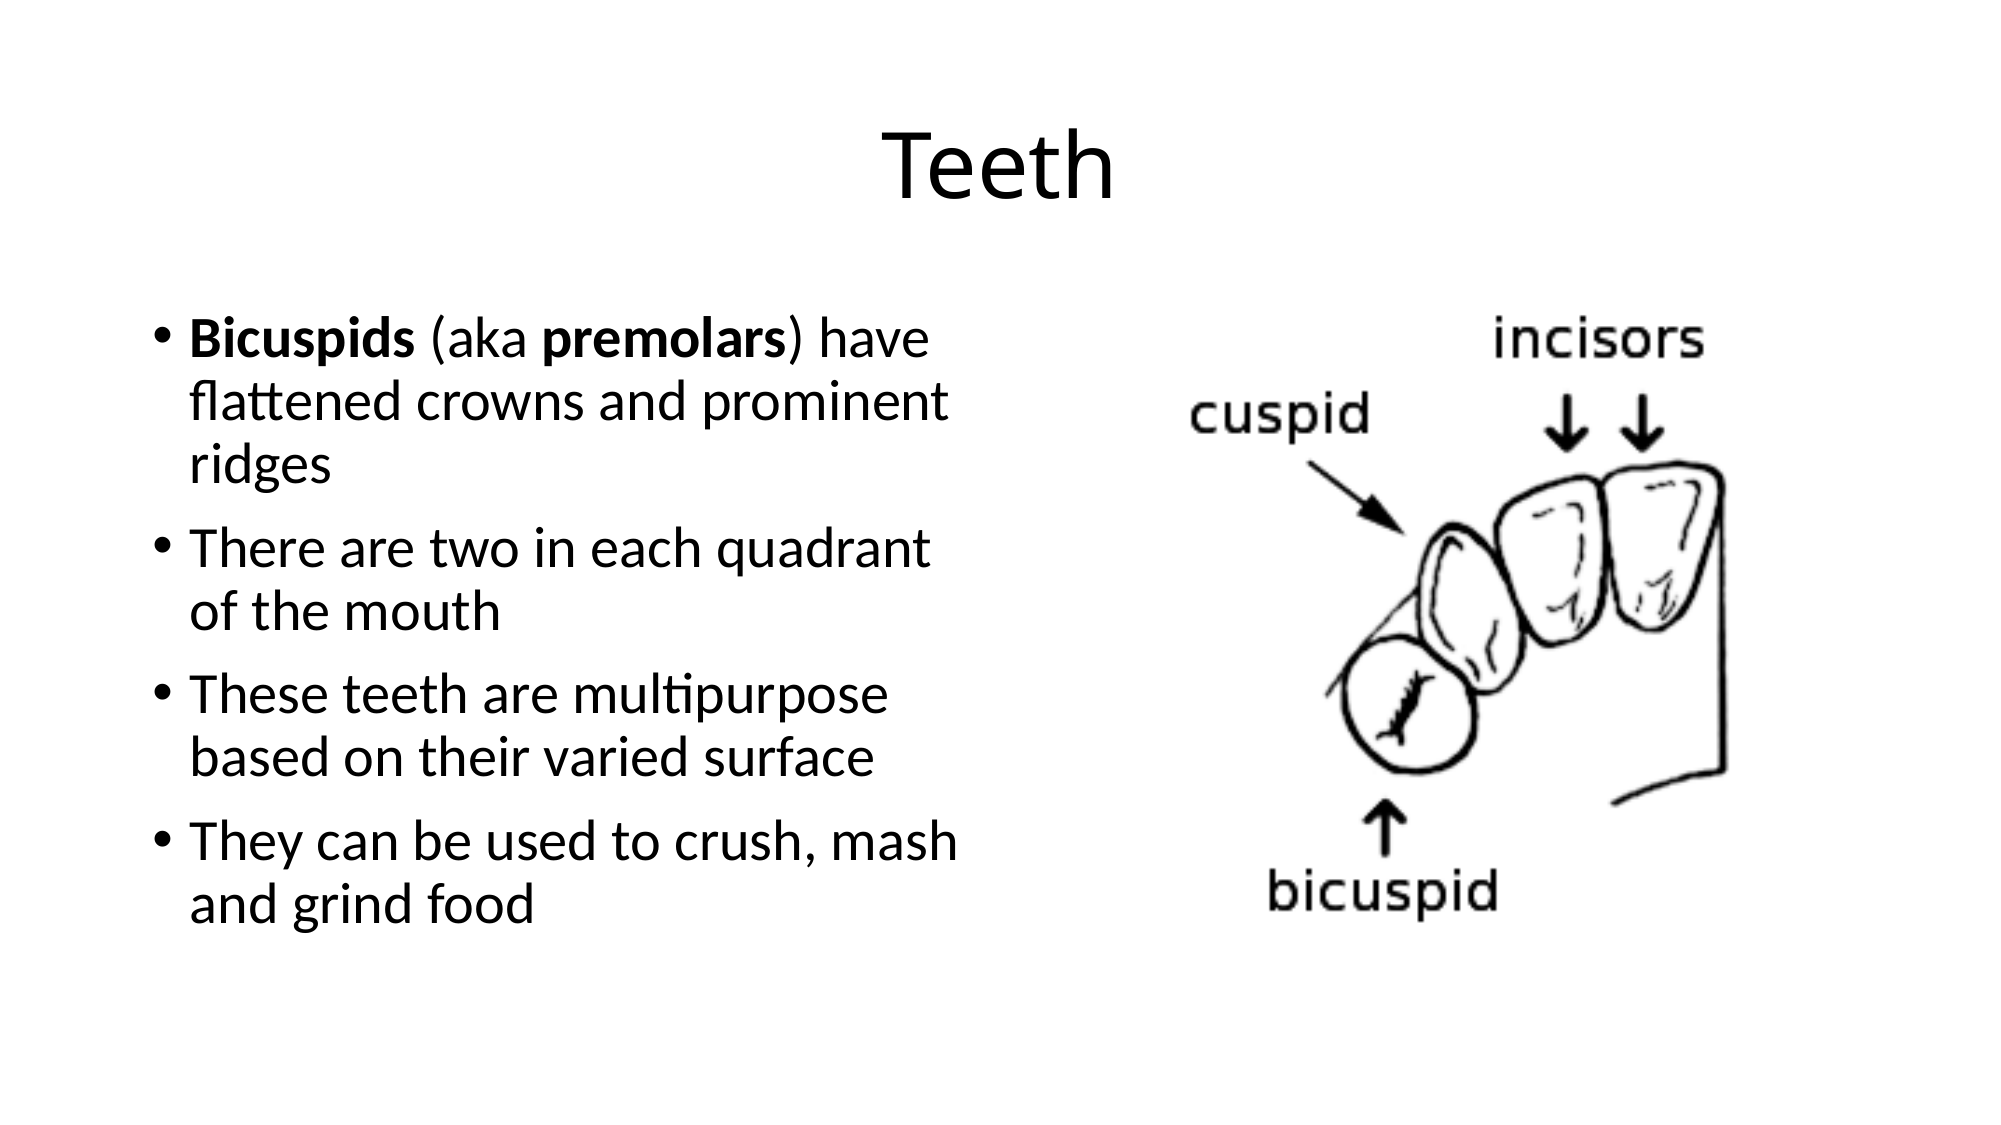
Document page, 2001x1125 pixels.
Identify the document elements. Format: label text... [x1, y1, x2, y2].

picture [1156, 286, 1774, 945]
list Bicuspids (aka premolars) have flattened crowns and prominent ridges There are two in each quadrant of the mouth These teeth are multipurpose based on their varied surface They can be used to crush, mash and grind food [137, 299, 988, 1014]
title Teeth [137, 59, 1863, 278]
